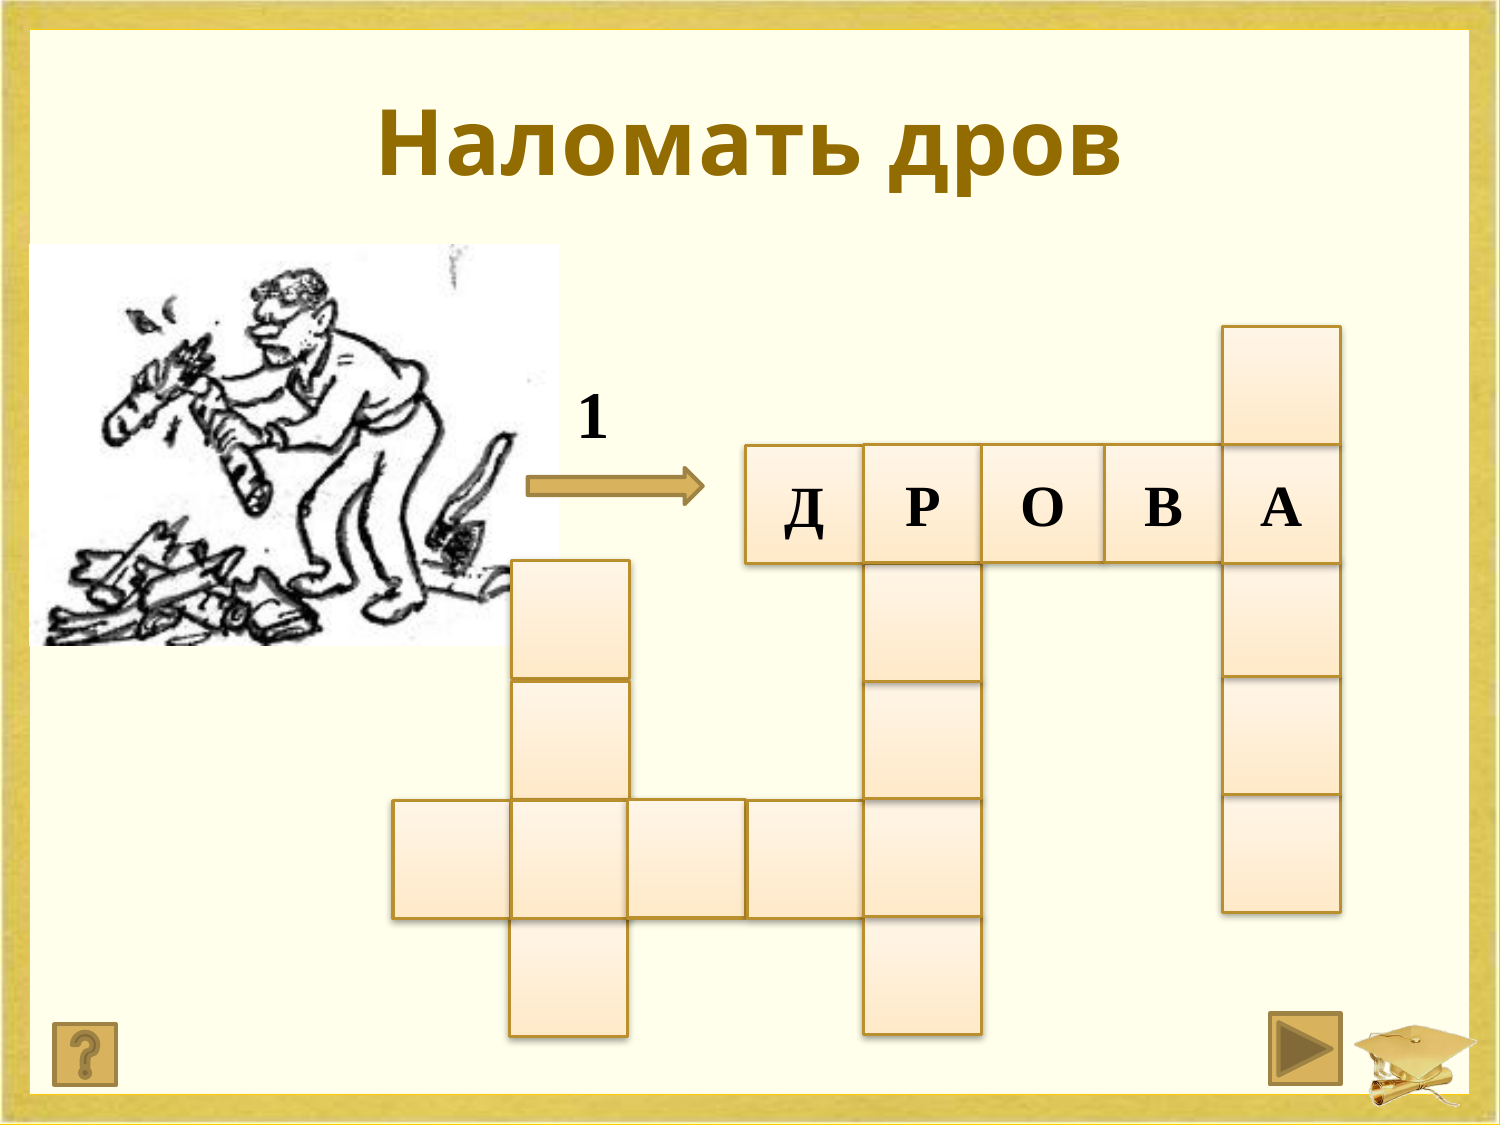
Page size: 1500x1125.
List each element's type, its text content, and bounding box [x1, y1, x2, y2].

text_box [511, 800, 624, 919]
title Наломать дров [75, 45, 1425, 233]
text_box А [1222, 451, 1341, 564]
text_box [863, 688, 983, 799]
text_box [863, 925, 983, 1036]
text_box [1222, 571, 1341, 677]
text_box [627, 799, 746, 919]
text_box О [981, 444, 1101, 563]
text_box [1222, 801, 1341, 913]
text_box [1222, 325, 1341, 445]
text_box [1268, 1011, 1343, 1086]
text_box [564, 466, 705, 507]
text_box [863, 571, 983, 682]
picture [0, 0, 1499, 1125]
text_box [509, 927, 628, 1038]
text_box В [1104, 444, 1217, 563]
text_box [52, 1022, 118, 1087]
text_box [1222, 683, 1341, 795]
text_box [511, 559, 631, 679]
text_box Р [863, 444, 979, 563]
text_box [863, 806, 983, 917]
text_box [747, 800, 858, 919]
text_box Д [745, 445, 860, 564]
list 1 [564, 364, 611, 464]
text_box [511, 680, 631, 798]
text_box [392, 800, 509, 919]
